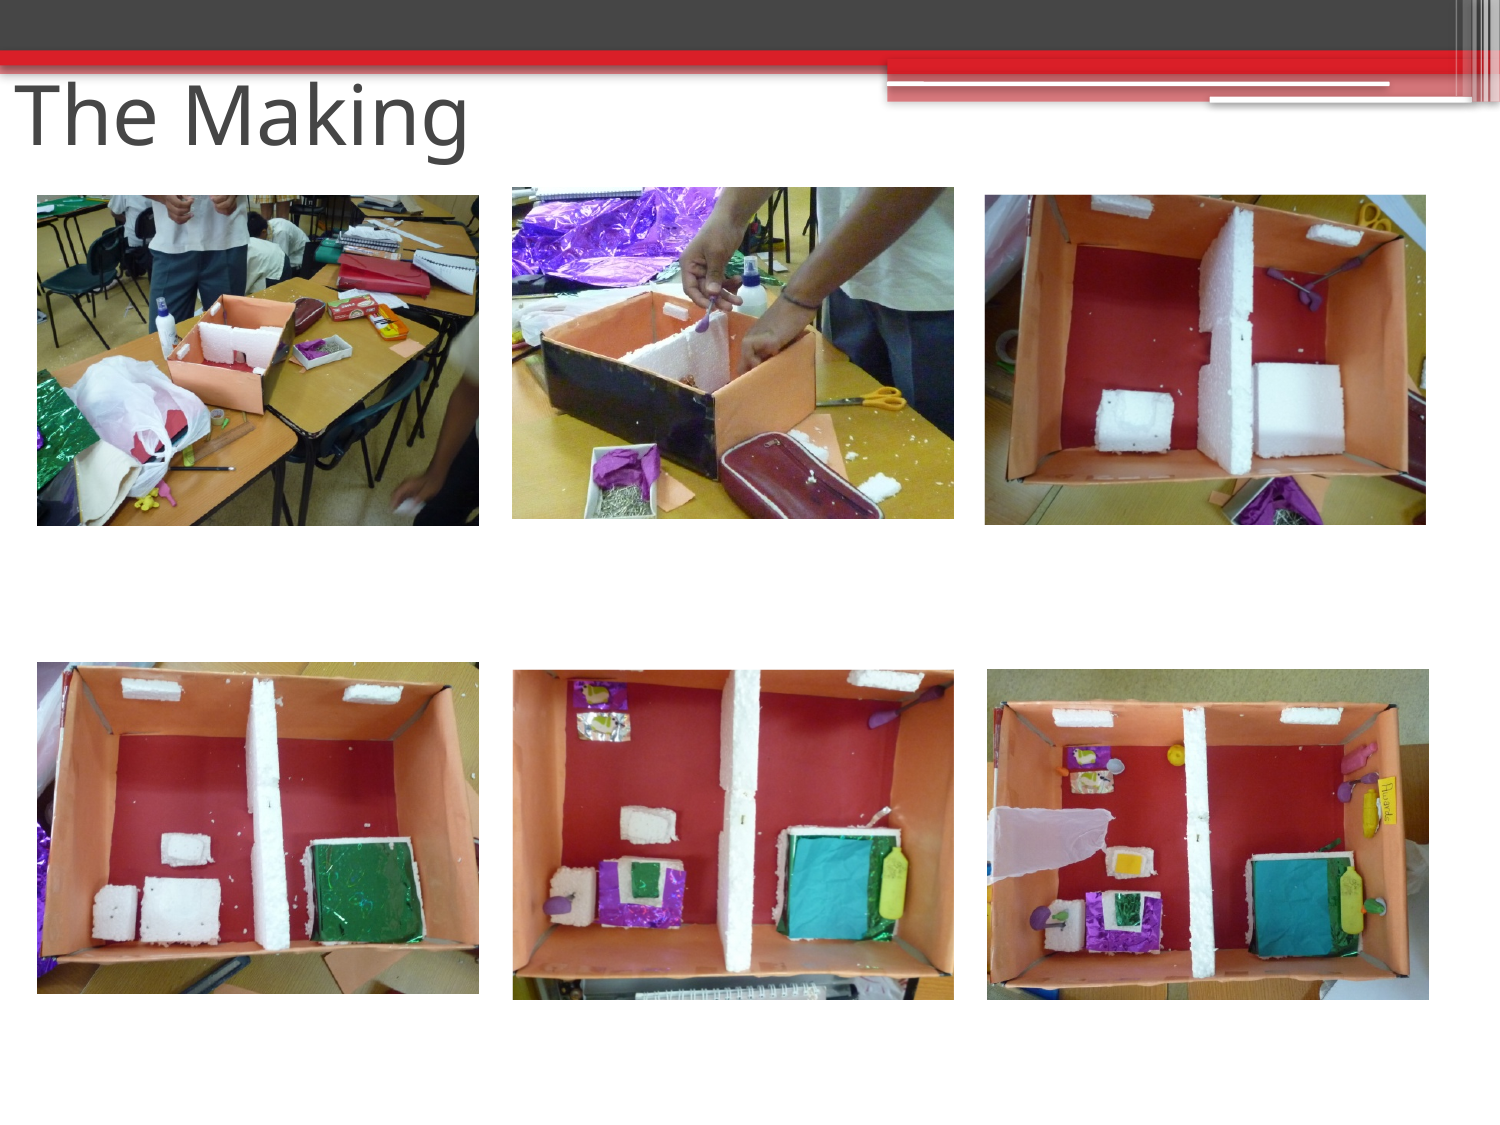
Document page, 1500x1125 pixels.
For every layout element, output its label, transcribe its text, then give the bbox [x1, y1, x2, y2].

picture [37, 662, 479, 994]
picture [987, 668, 1429, 1001]
title The Making [0, 24, 1350, 200]
picture [983, 193, 1426, 526]
picture [512, 668, 954, 1001]
picture [37, 194, 479, 527]
picture [512, 187, 954, 519]
